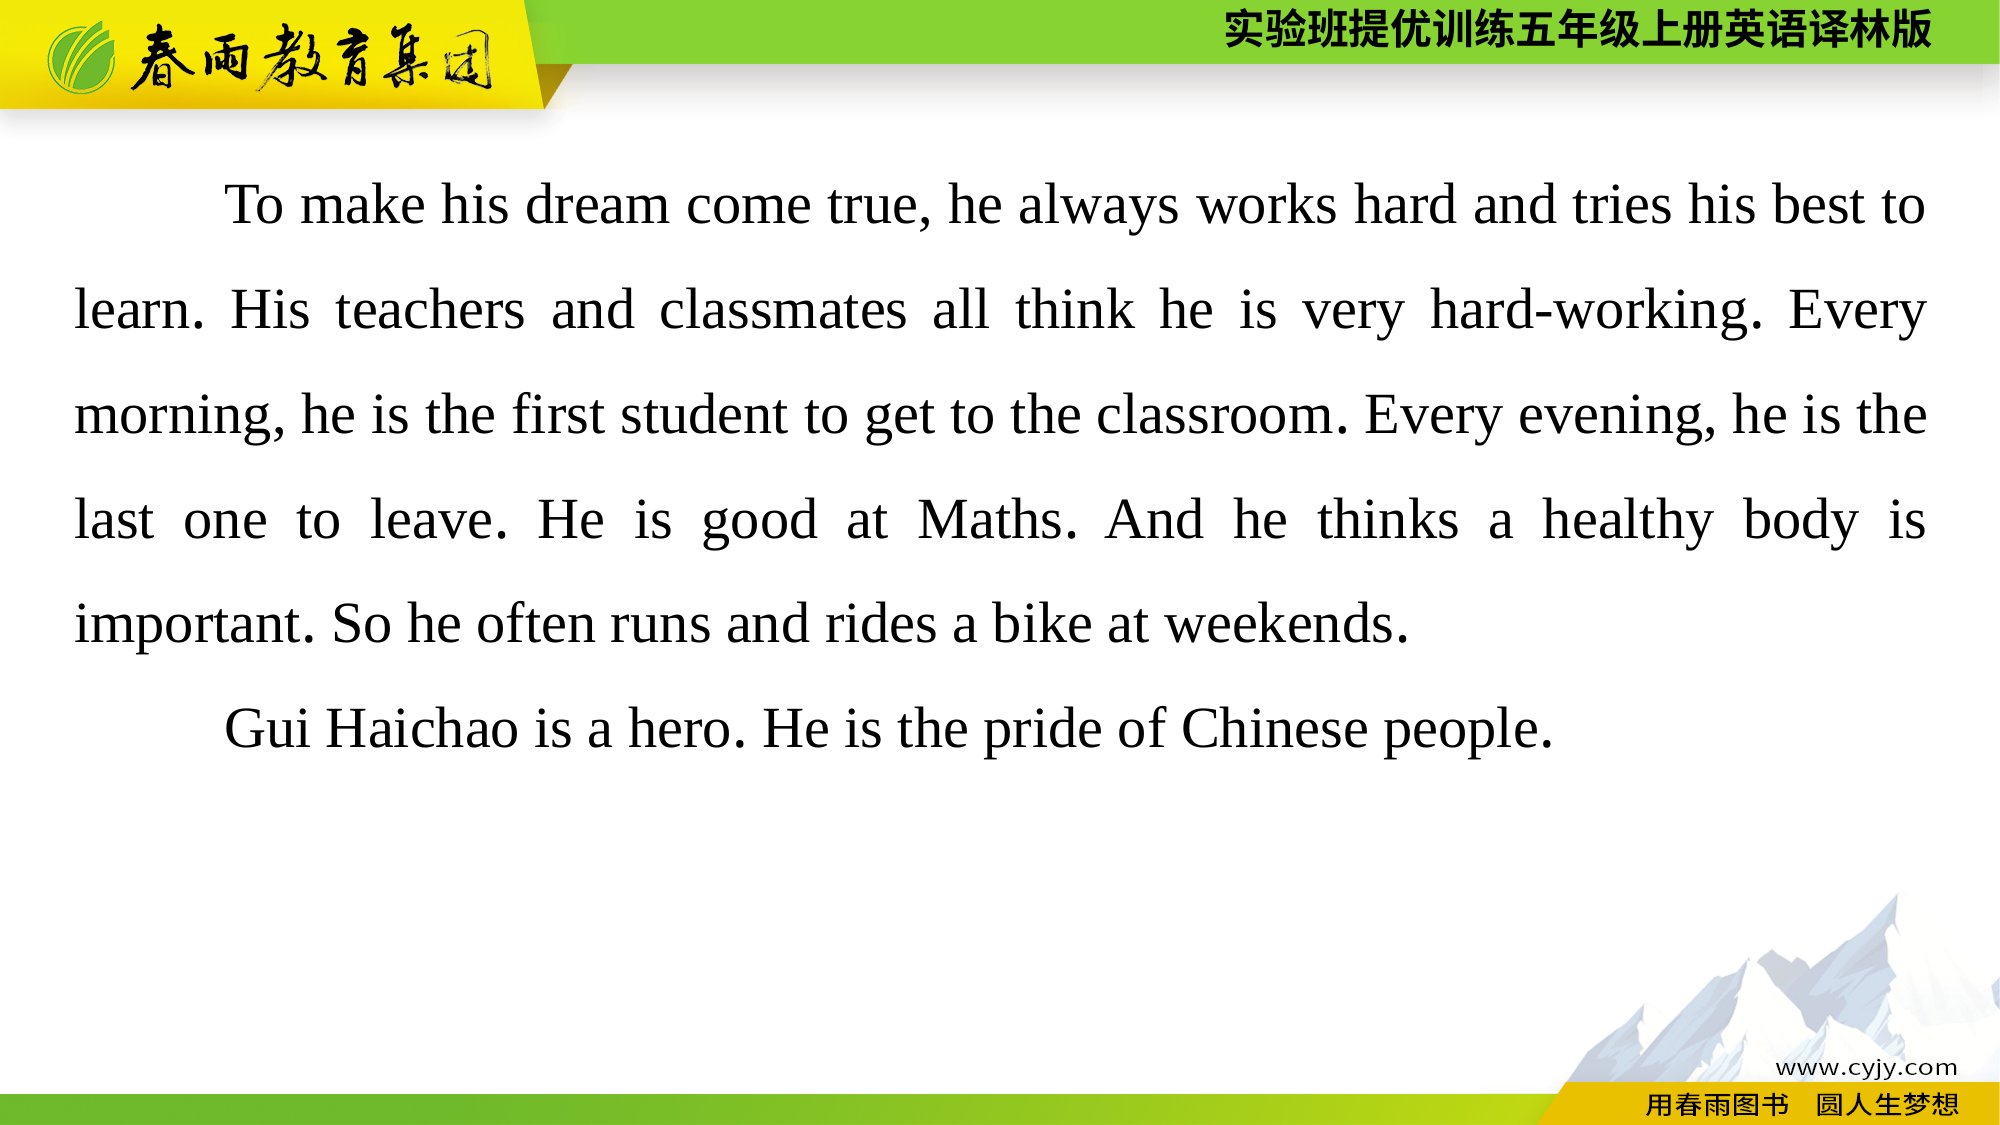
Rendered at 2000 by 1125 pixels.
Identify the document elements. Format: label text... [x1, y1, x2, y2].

picture [0, 0, 2000, 1125]
list To make his dream come true, he always works hard and tries his best to learn. His teachers and classmates all think he is very hard-working. Every morning, he is the first student to get to the classroom. Every evening, he is the last one to leave. He is good at Maths. And he thinks a healthy body is important. So he often runs and rides a bike at weekends. Gui Haichao is a hero. He is the pride of Chinese people. [59, 122, 1944, 774]
